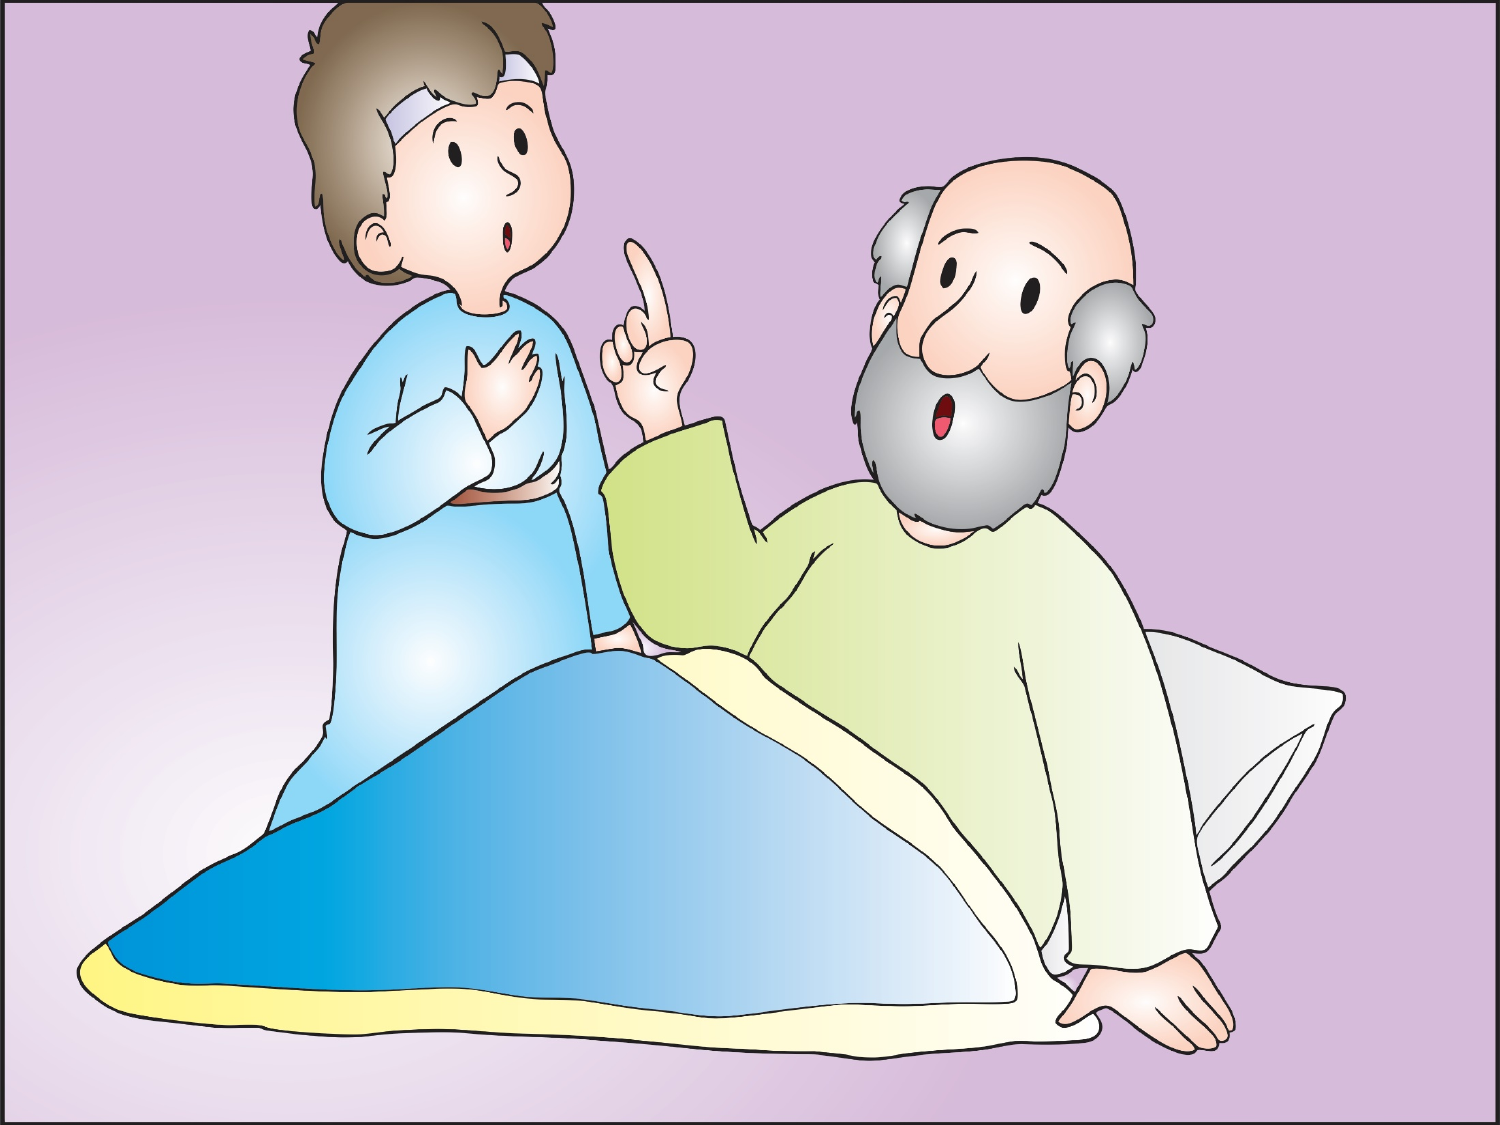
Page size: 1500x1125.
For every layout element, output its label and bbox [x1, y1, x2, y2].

list [0, 0, 1500, 1125]
